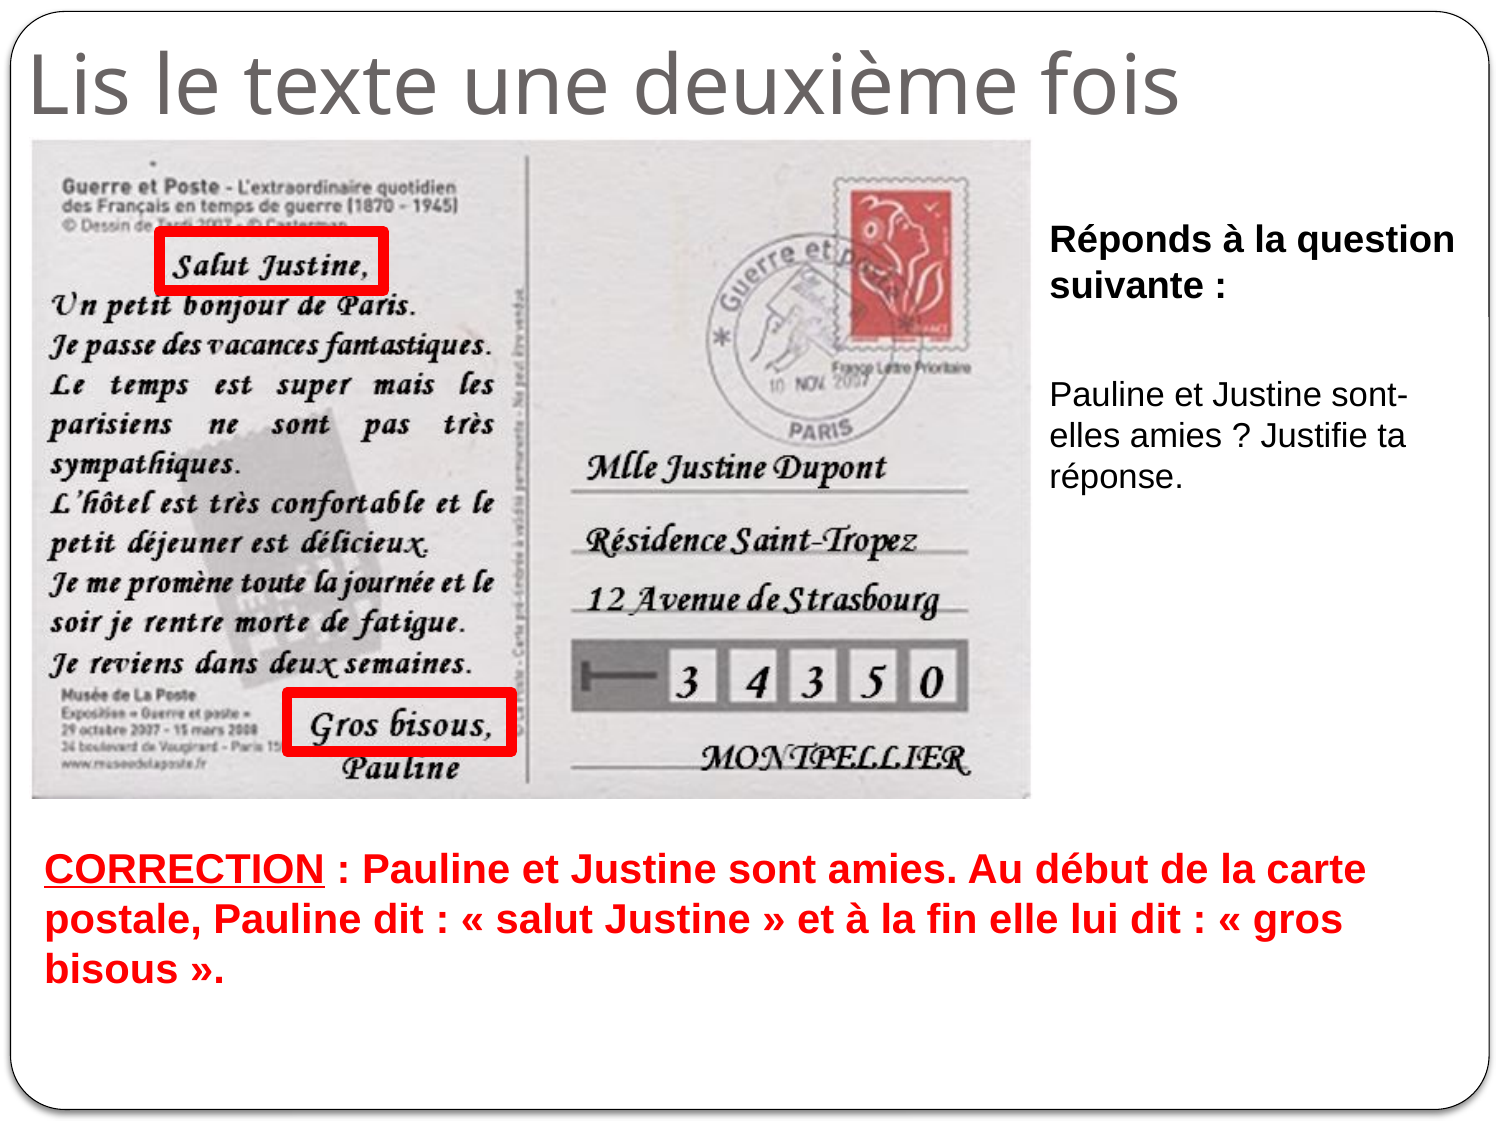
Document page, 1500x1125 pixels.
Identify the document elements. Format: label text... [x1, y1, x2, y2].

title Lis le texte une deuxième fois [11, 7, 1483, 147]
text_box CORRECTION : Pauline et Justine sont amies. Au début de la carte postale, Pauline dit : « salut Justine » et à la fin elle lui dit : « gros bisous ». [29, 834, 1459, 1096]
list Réponds à la question suivante : Pauline et Justine sont-elles amies ? Justifie ta réponse. [1041, 207, 1483, 504]
picture [29, 136, 1036, 799]
